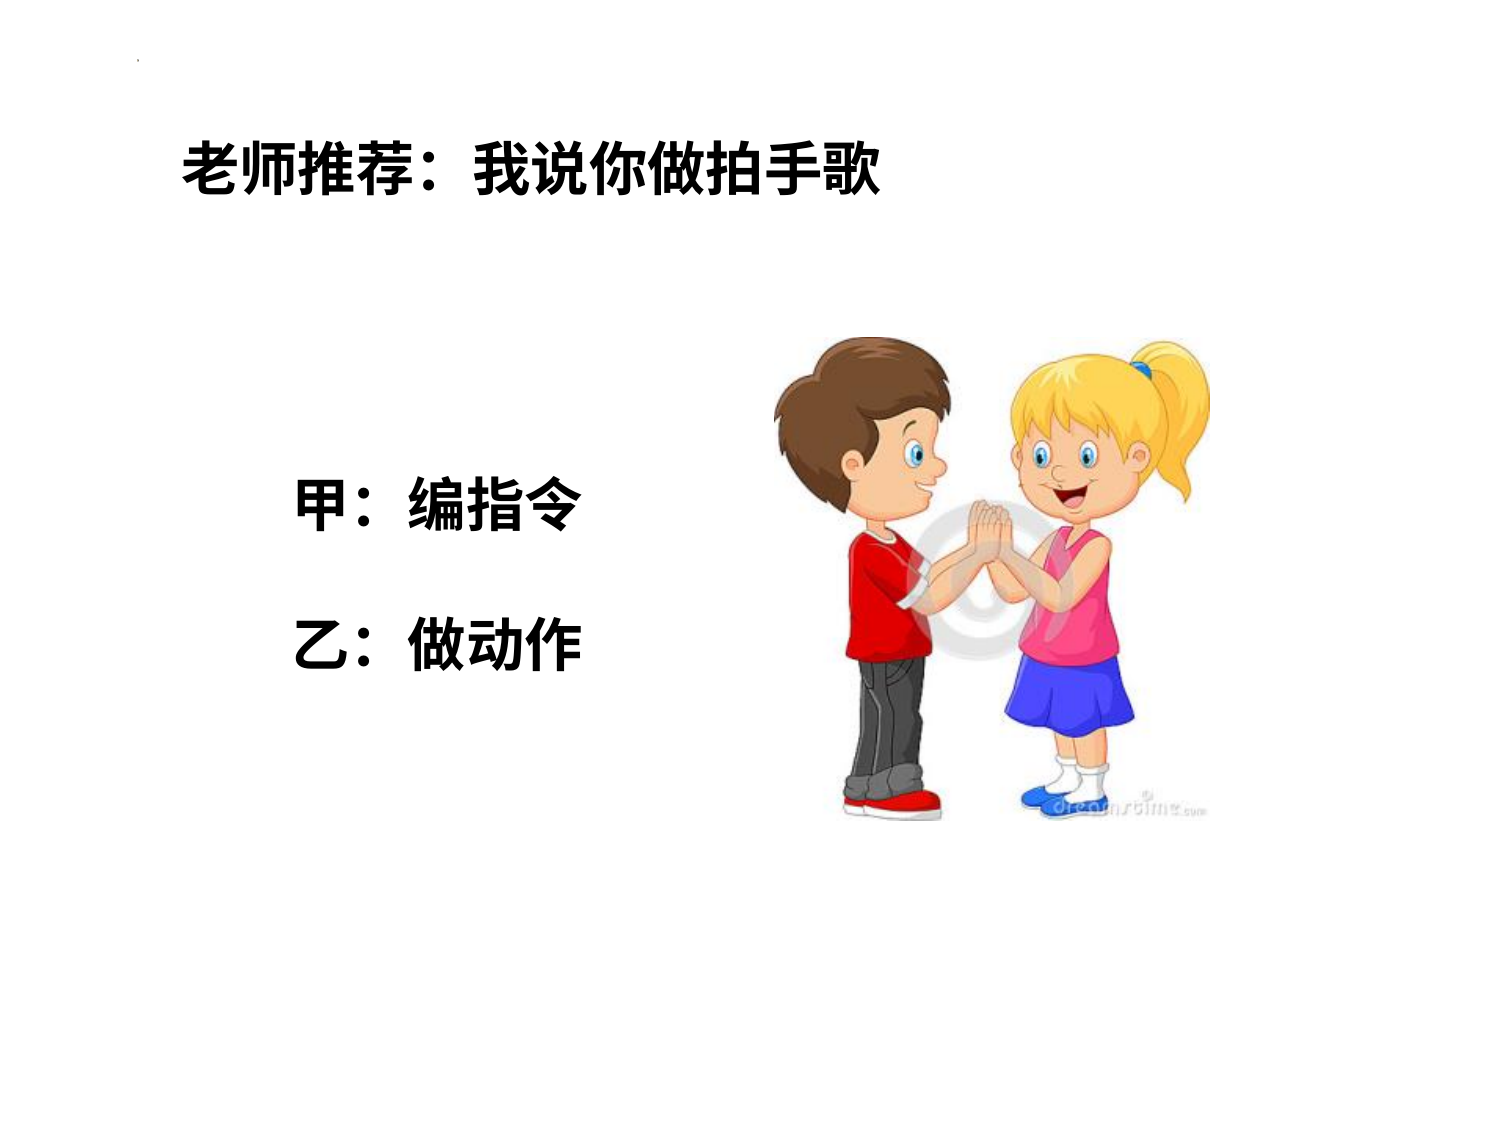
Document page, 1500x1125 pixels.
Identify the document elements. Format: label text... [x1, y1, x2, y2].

text_box 老师推荐：我说你做拍手歌 [166, 125, 896, 210]
picture [774, 337, 1211, 821]
text_box 甲：编指令 乙：做动作 [276, 460, 598, 686]
